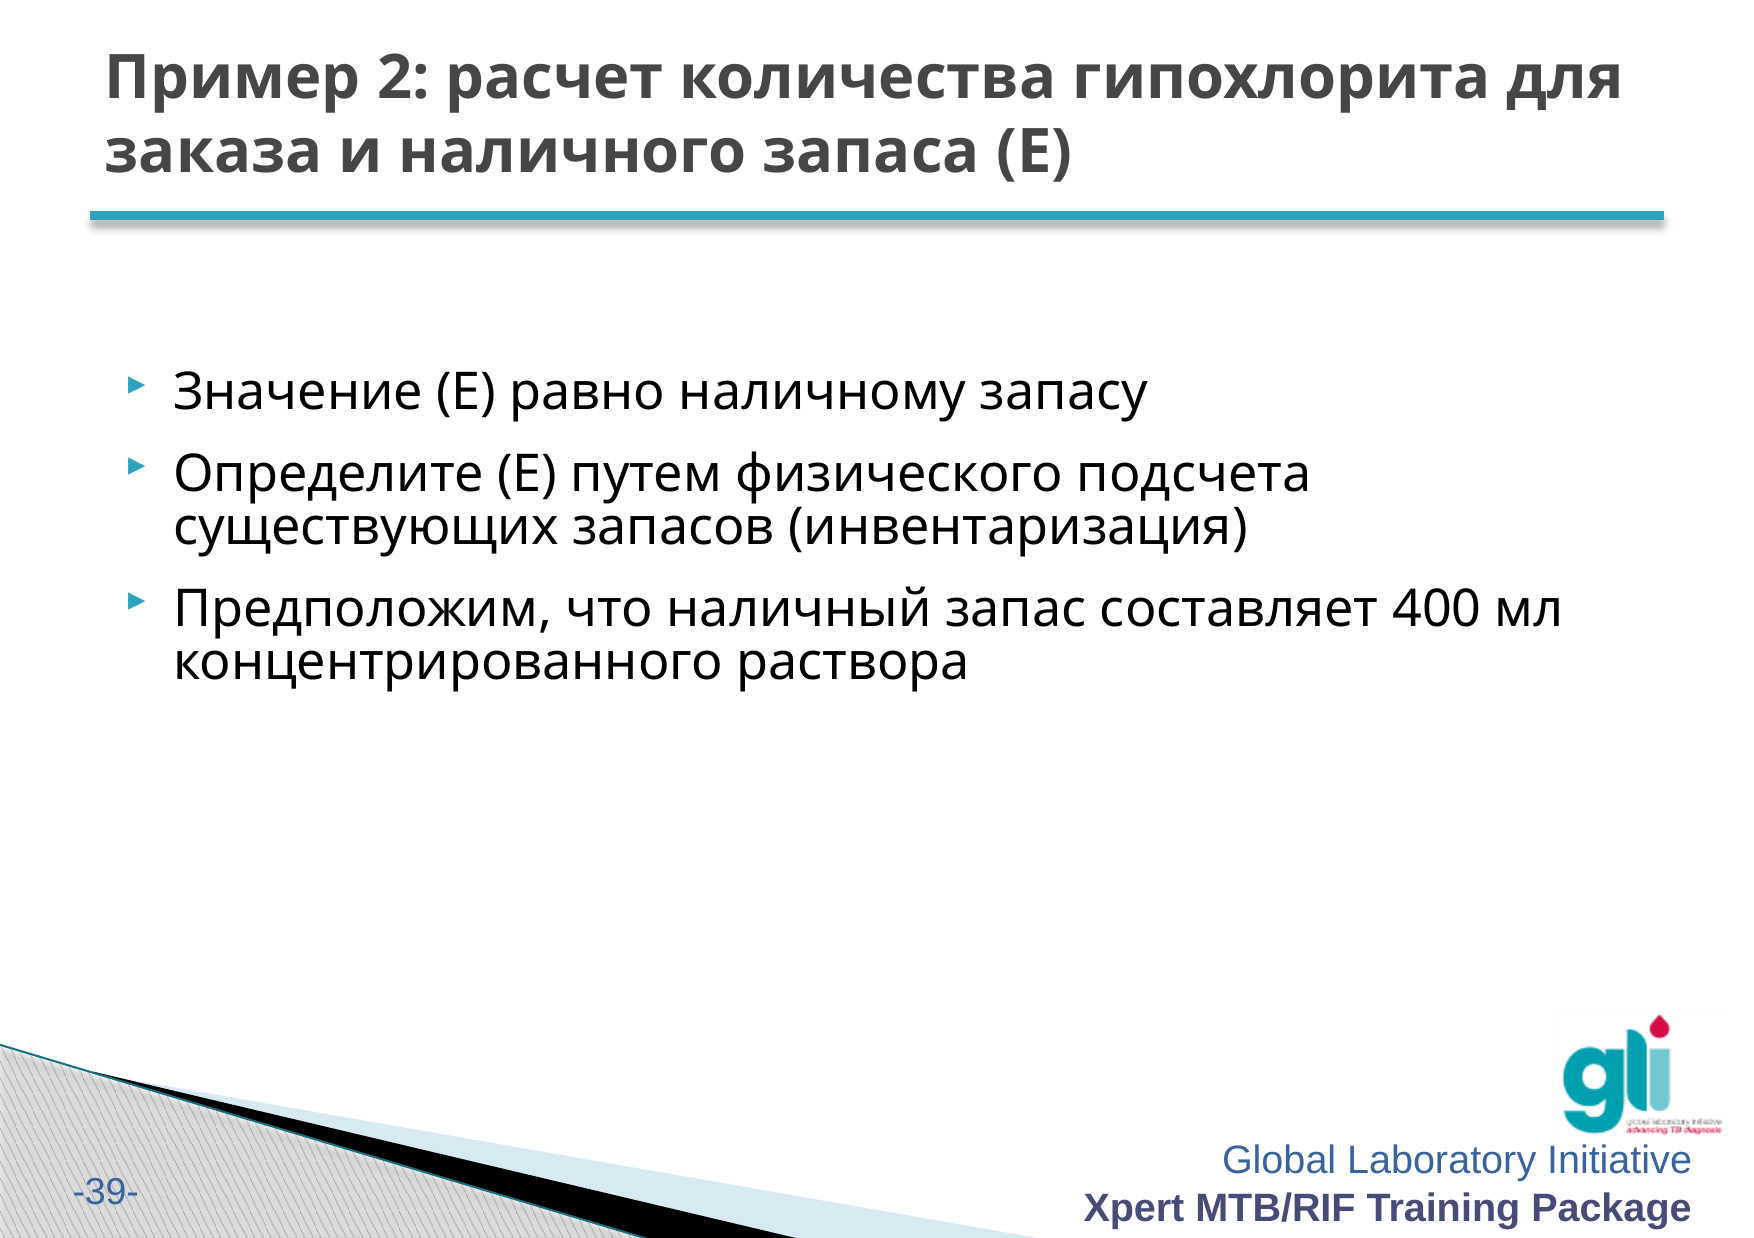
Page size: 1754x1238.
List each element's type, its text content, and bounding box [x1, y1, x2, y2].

title Пример 2: расчет количества гипохлорита для заказа и наличного запаса (E) [87, 28, 1666, 195]
list Значение (E) равно наличному запасу Определите (E) путем физического подсчета существующих запасов (инвентаризация) Предположим, что наличный запас составляет 400 мл концентрированного раствора [87, 267, 1666, 996]
picture [1553, 1011, 1727, 1139]
